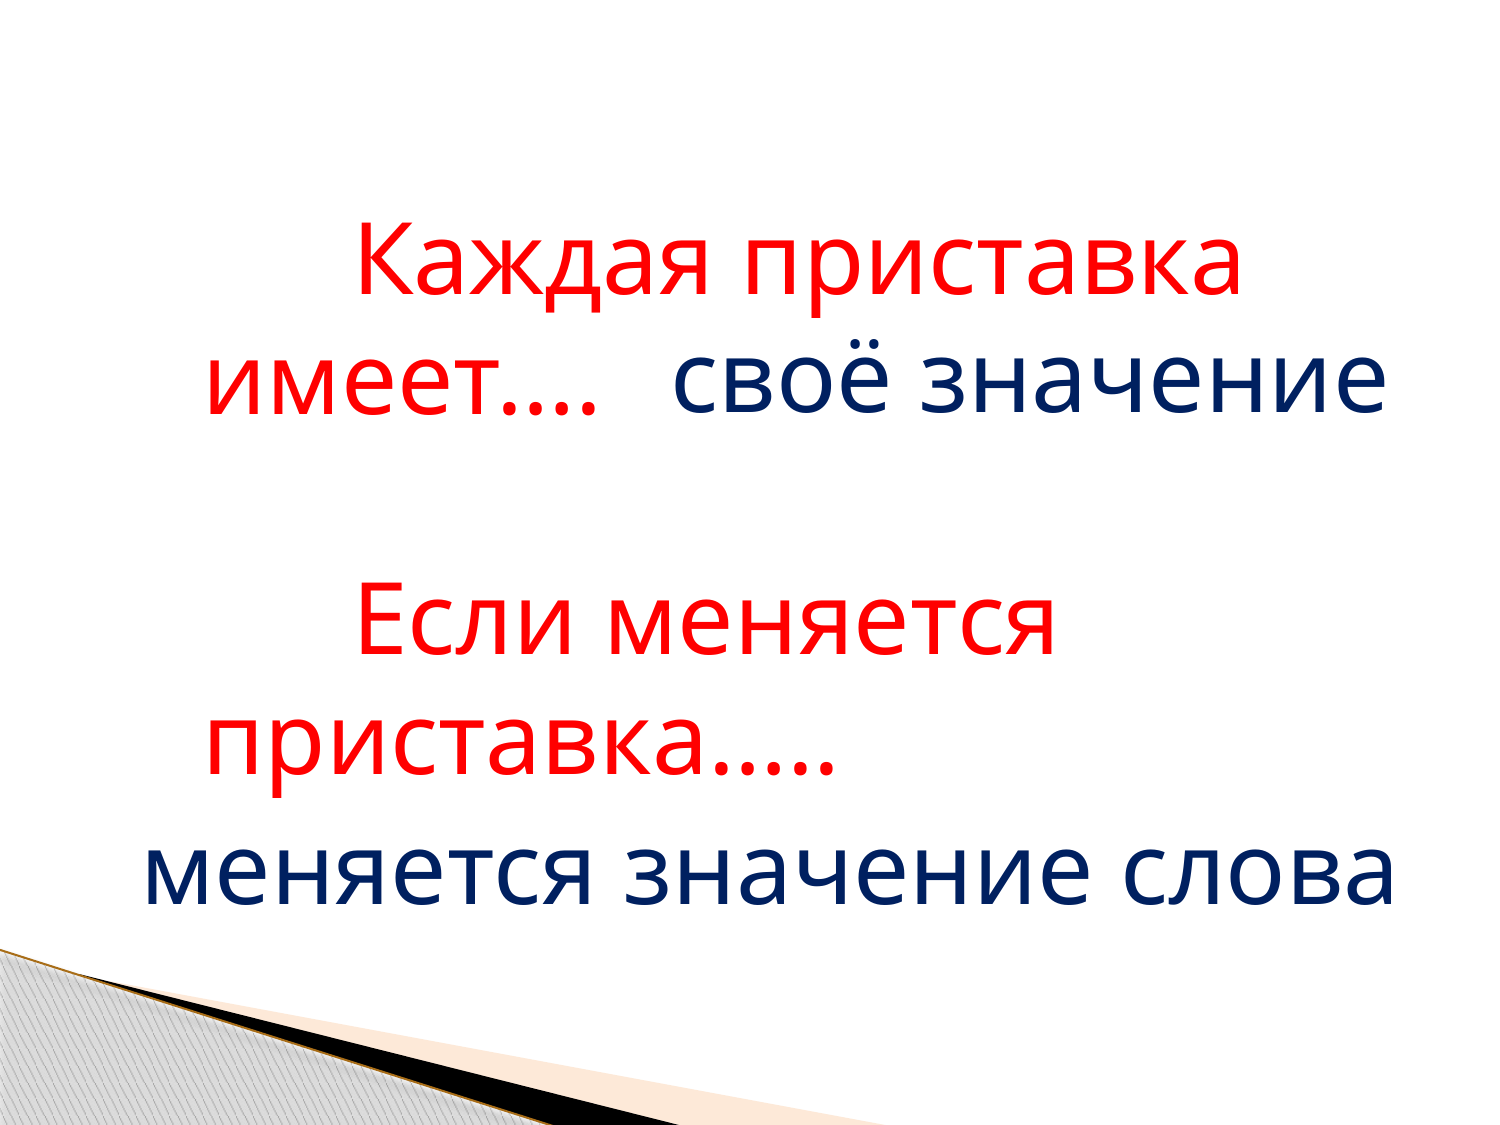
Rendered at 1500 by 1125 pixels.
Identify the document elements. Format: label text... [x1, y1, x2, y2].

text_box Каждая приставка имеет…. Если меняется приставка….. [187, 187, 1395, 796]
text_box своё значение [656, 304, 1500, 440]
text_box меняется значение слова [125, 796, 1500, 932]
